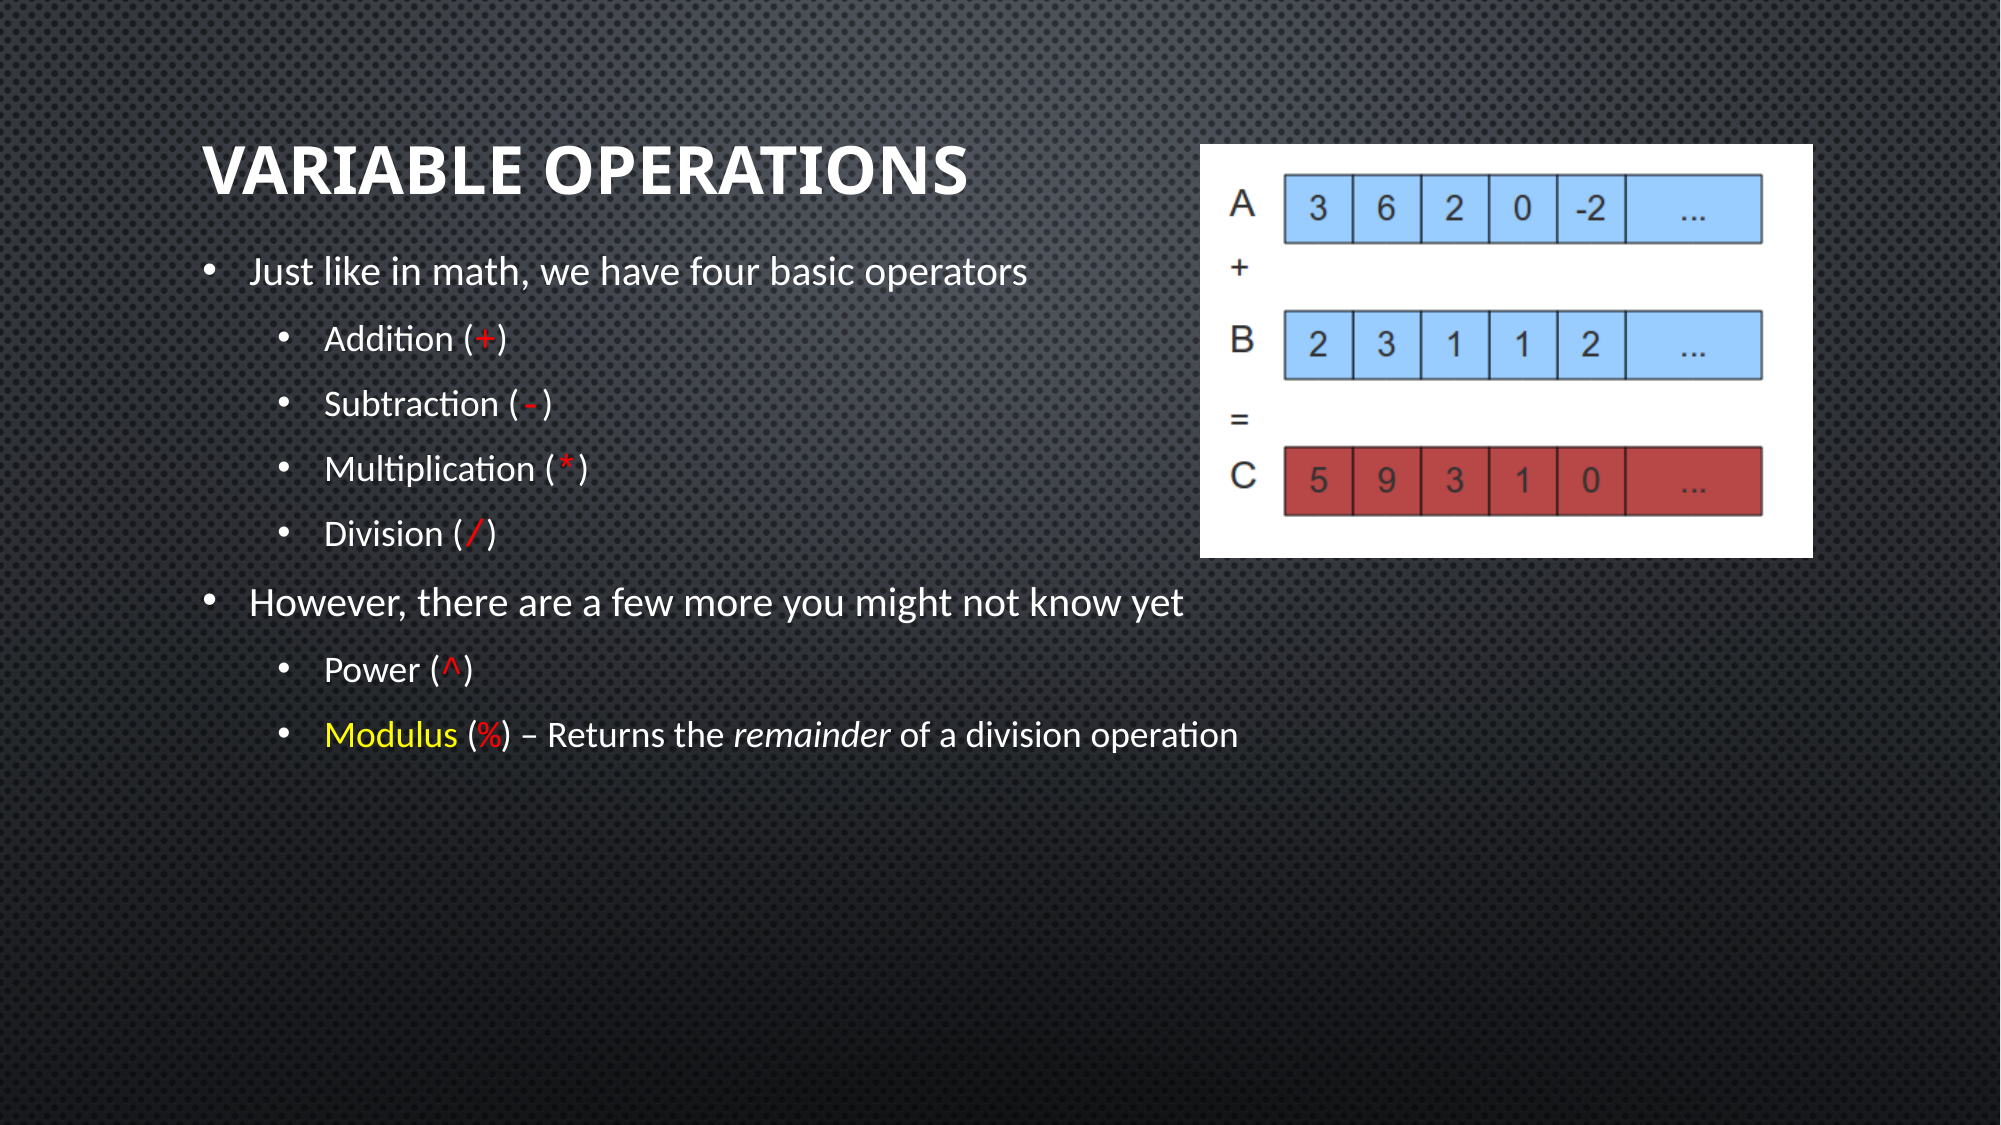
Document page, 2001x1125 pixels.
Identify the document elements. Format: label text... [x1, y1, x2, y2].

title Variable Operations [187, 99, 1813, 236]
picture [1200, 144, 1813, 558]
list Just like in math, we have four basic operators Addition (+) Subtraction (-) Multiplication (*) Division (/) However, there are a few more you might not know yet Power (^) Modulus (%) – Returns the remainder of a division operation [187, 236, 1813, 992]
